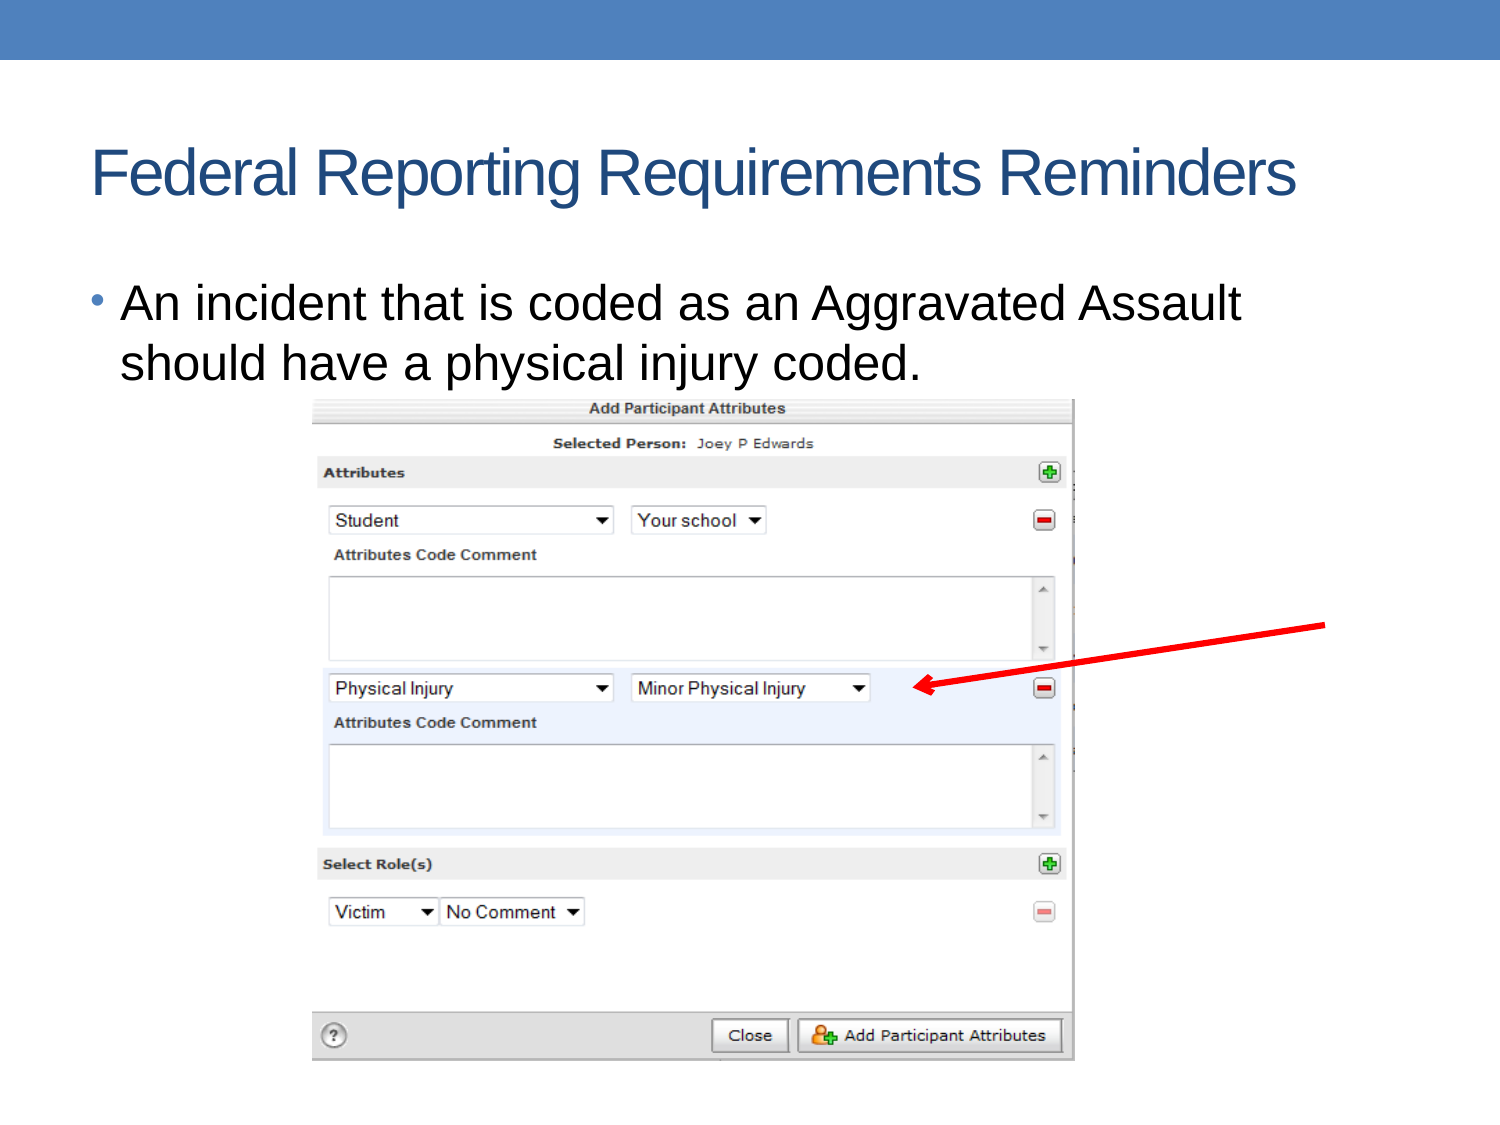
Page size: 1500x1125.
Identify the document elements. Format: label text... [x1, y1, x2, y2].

list An incident that is coded as an Aggravated Assault should have a physical injury coded. [75, 262, 1425, 1063]
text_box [912, 624, 1326, 688]
picture [312, 399, 1076, 1062]
title Federal Reporting Requirements Reminders [75, 87, 1425, 250]
